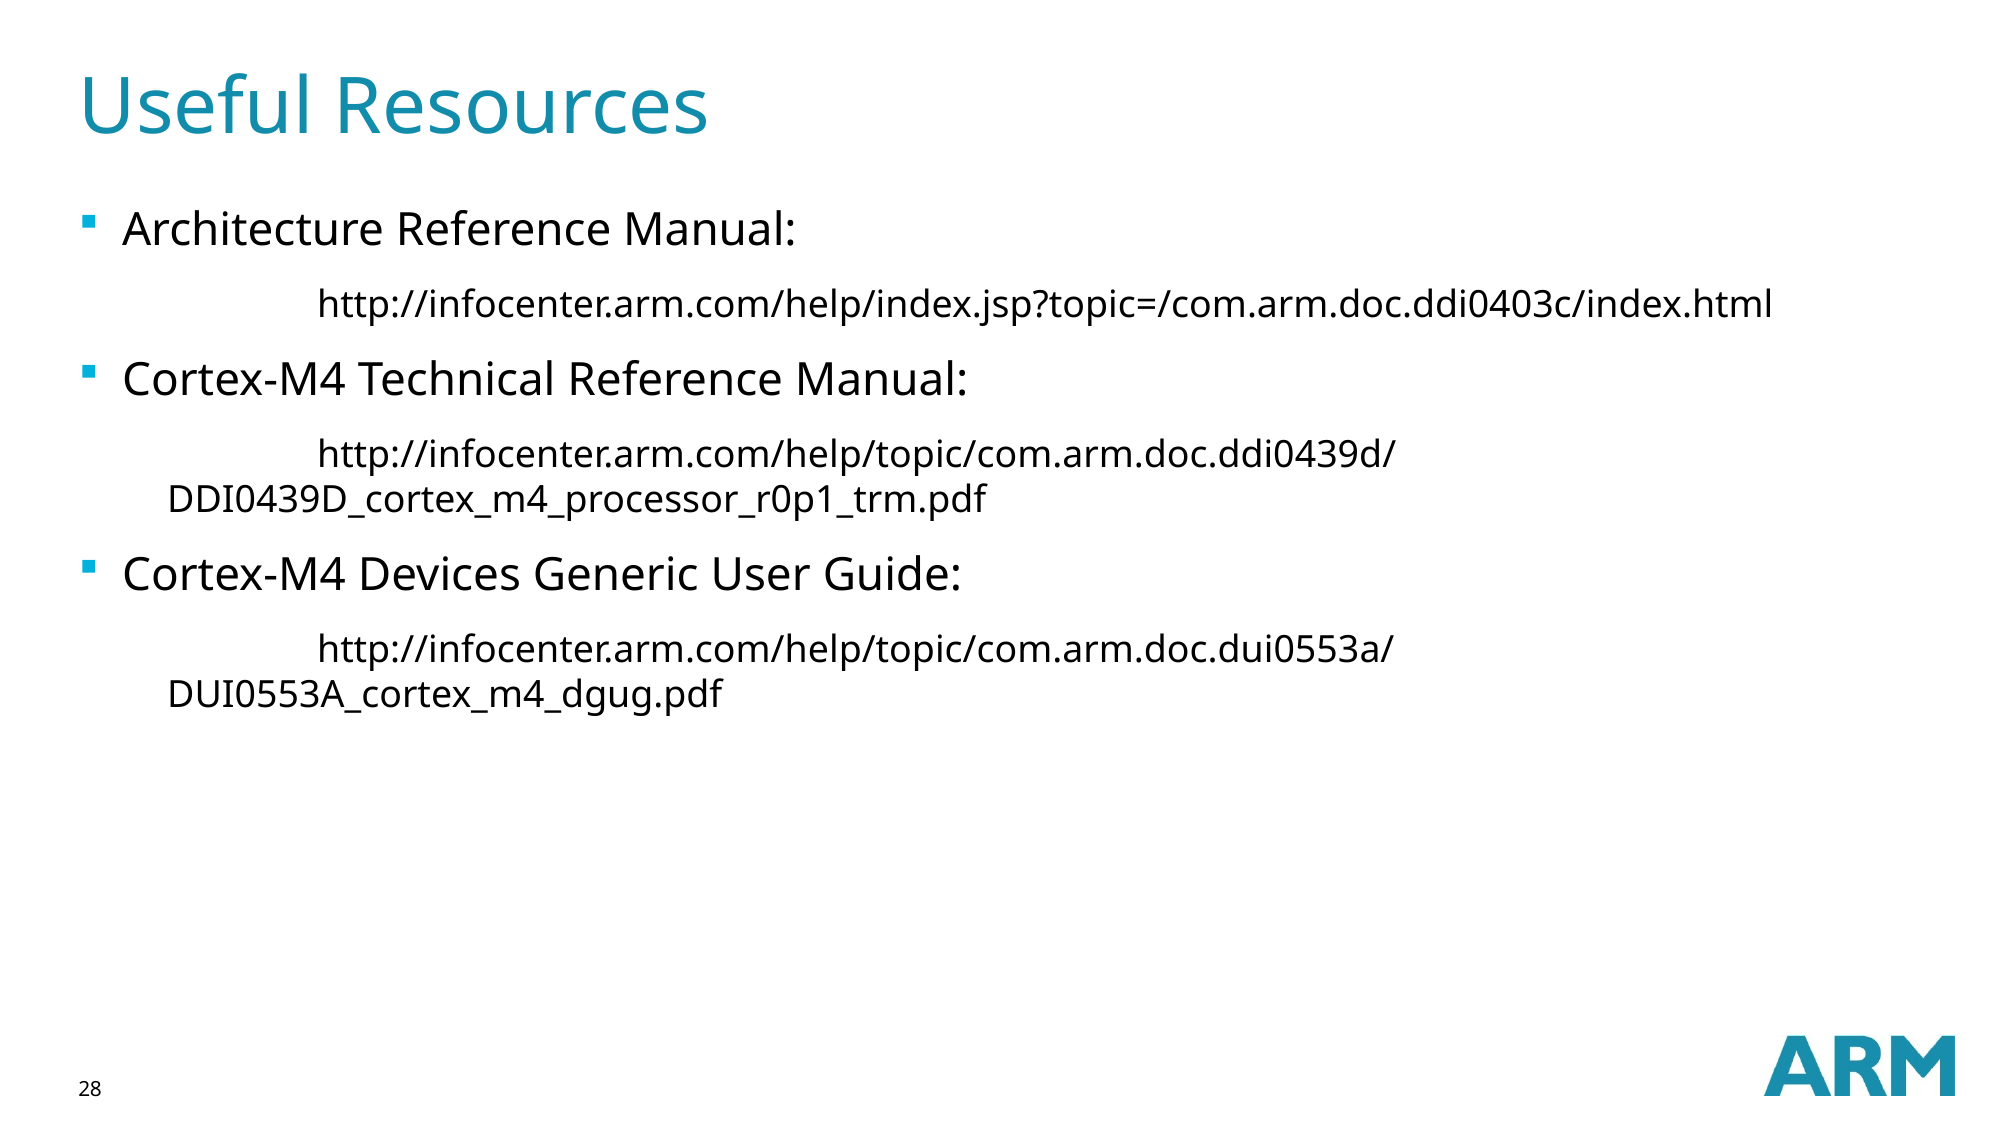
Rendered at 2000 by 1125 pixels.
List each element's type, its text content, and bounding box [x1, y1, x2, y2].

title Useful Resources [78, 55, 1910, 150]
list Architecture Reference Manual: http://infocenter.arm.com/help/index.jsp?topic=/com.arm.doc.ddi0403c/index.html Cortex-M4 Technical Reference Manual: http://infocenter.arm.com/help/topic/com.arm.doc.ddi0439d/DDI0439D_cortex_m4_processor_r0p1_trm.pdf Cortex-M4 Devices Generic User Guide: http://infocenter.arm.com/help/topic/com.arm.doc.dui0553a/DUI0553A_cortex_m4_dgug.pdf [78, 200, 1909, 968]
picture [1763, 1035, 1955, 1096]
